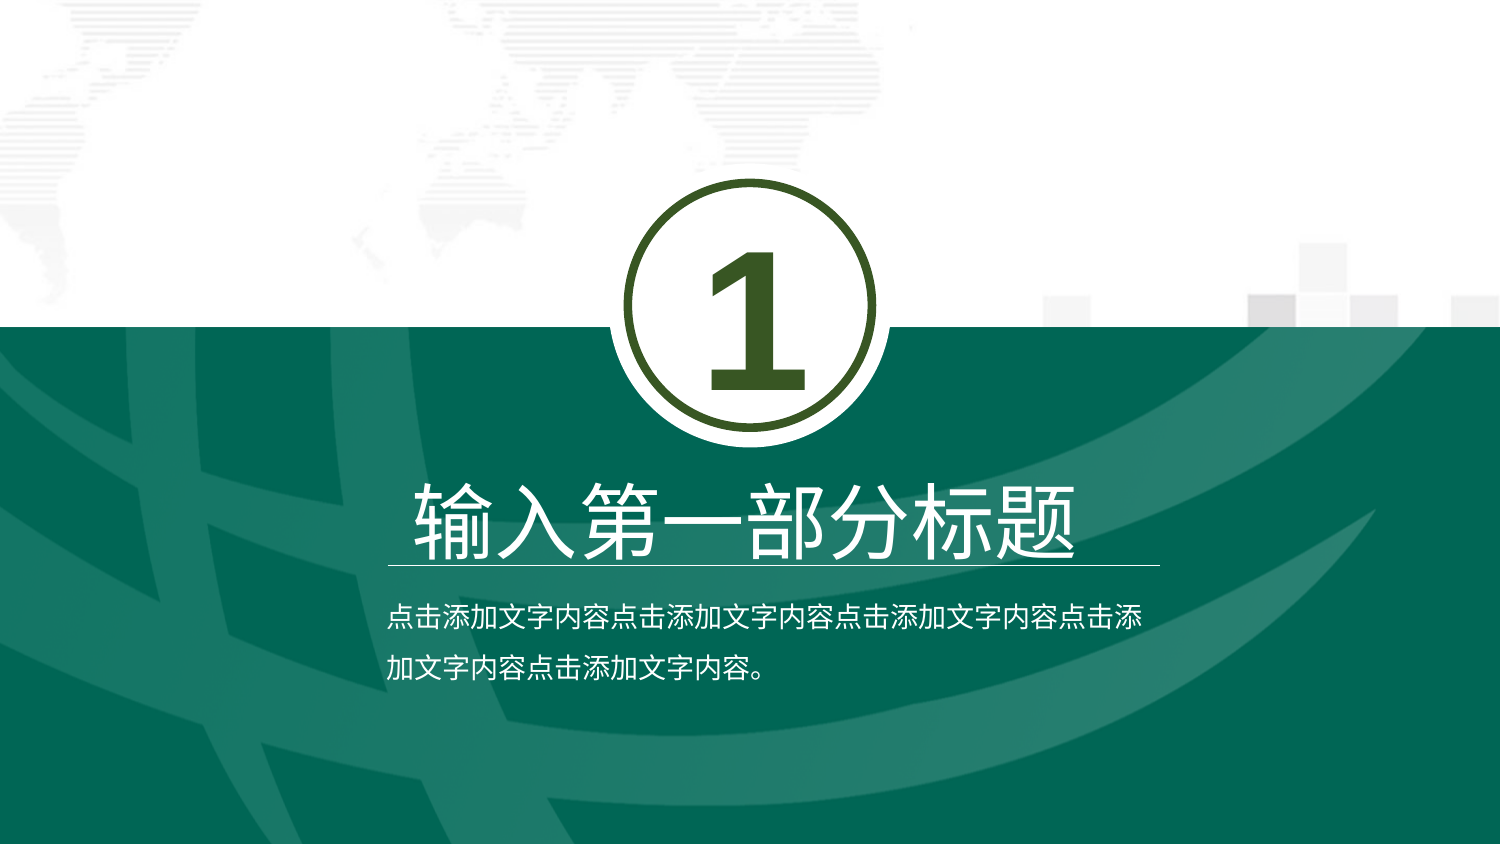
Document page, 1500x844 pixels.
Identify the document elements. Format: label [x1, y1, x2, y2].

picture [0, 327, 1500, 844]
text_box [608, 163, 892, 448]
